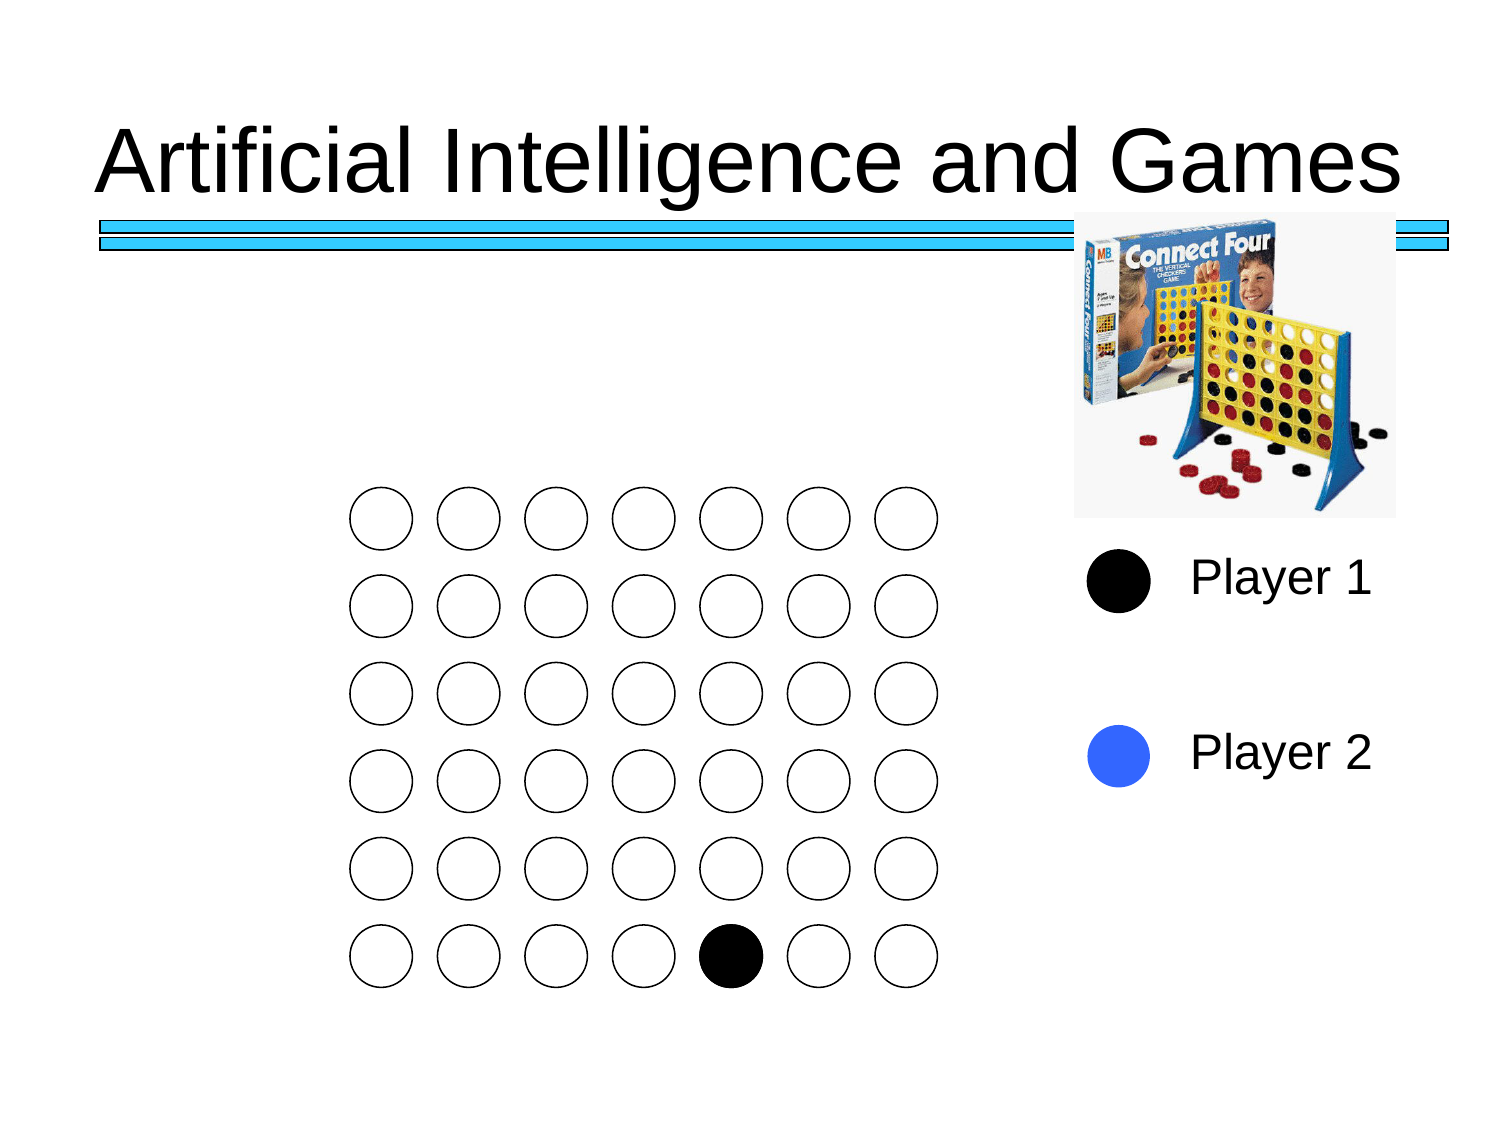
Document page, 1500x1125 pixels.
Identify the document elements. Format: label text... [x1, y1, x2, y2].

text_box [787, 574, 850, 638]
text_box [437, 749, 500, 813]
text_box [787, 924, 850, 988]
text_box [612, 662, 675, 725]
text_box [787, 749, 850, 813]
text_box [437, 487, 500, 550]
text_box [612, 749, 675, 813]
text_box [437, 924, 500, 988]
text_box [99, 220, 1069, 251]
text_box [349, 574, 413, 638]
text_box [1401, 220, 1449, 251]
text_box [524, 837, 588, 900]
text_box [874, 487, 938, 550]
text_box [612, 924, 675, 988]
text_box [787, 837, 850, 900]
text_box [699, 487, 763, 550]
text_box [1087, 549, 1150, 613]
picture [1074, 212, 1397, 519]
text_box [699, 749, 763, 813]
text_box [612, 487, 675, 550]
text_box [349, 749, 413, 813]
title Artificial Intelligence and Games [37, 62, 1463, 250]
text_box [699, 924, 763, 988]
text_box [874, 574, 938, 638]
text_box [524, 924, 588, 988]
text_box [437, 574, 500, 638]
text_box [699, 837, 763, 900]
text_box [874, 924, 938, 988]
text_box [437, 837, 500, 900]
text_box Player 1 [1174, 537, 1422, 613]
text_box [524, 487, 588, 550]
text_box [699, 662, 763, 725]
text_box [612, 837, 675, 900]
text_box [874, 749, 938, 813]
text_box [612, 574, 675, 638]
text_box [699, 574, 763, 638]
text_box [349, 662, 413, 725]
text_box [349, 487, 413, 550]
text_box [437, 662, 500, 725]
text_box [524, 574, 588, 638]
text_box [787, 487, 850, 550]
text_box Player 2 [1174, 712, 1422, 788]
text_box [874, 662, 938, 725]
text_box [349, 924, 413, 988]
text_box [524, 662, 588, 725]
text_box [787, 662, 850, 725]
text_box [874, 837, 938, 900]
text_box [349, 837, 413, 900]
text_box [524, 749, 588, 813]
text_box [1087, 724, 1150, 788]
